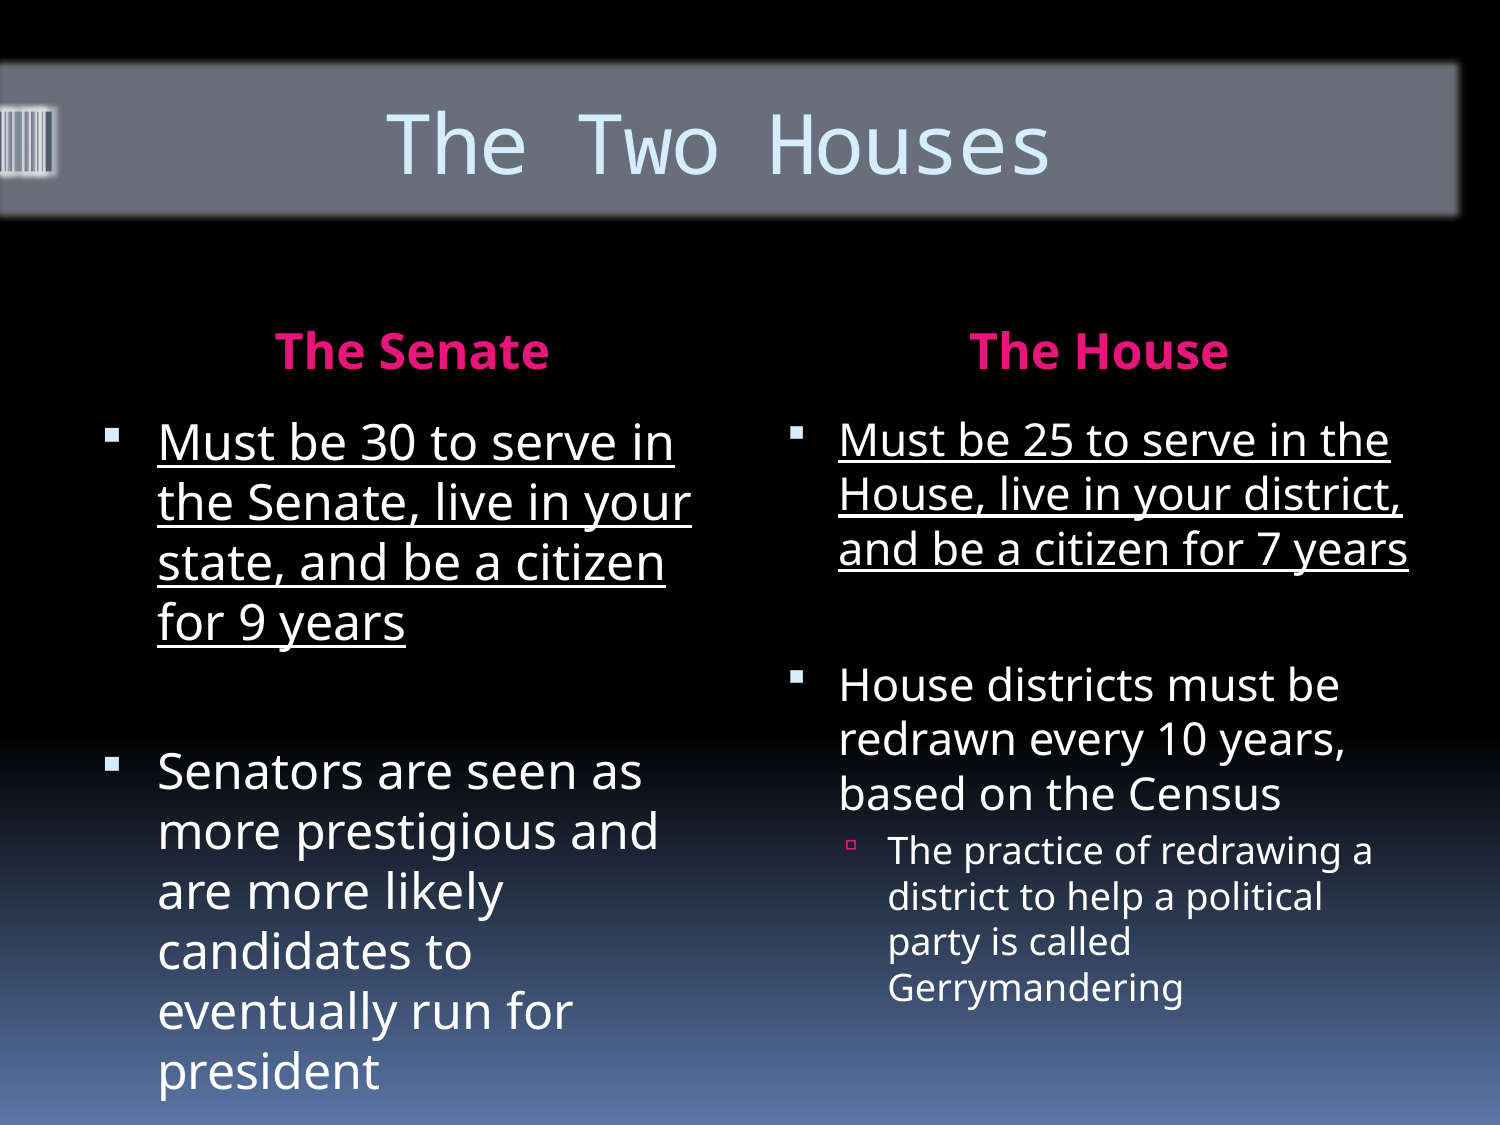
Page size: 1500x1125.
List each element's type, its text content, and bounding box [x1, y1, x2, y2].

list Must be 30 to serve in the Senate, live in your state, and be a citizen for 9 years Senators are seen as more prestigious and are more likely candidates to eventually run for president [75, 403, 738, 1053]
list The House [761, 296, 1425, 402]
title The Two Houses [82, 83, 1358, 234]
list The Senate [75, 296, 738, 402]
list Must be 25 to serve in the House, live in your district, and be a citizen for 7 years House districts must be redrawn every 10 years, based on the Census The practice of redrawing a district to help a political party is called Gerrymandering [761, 403, 1425, 1053]
